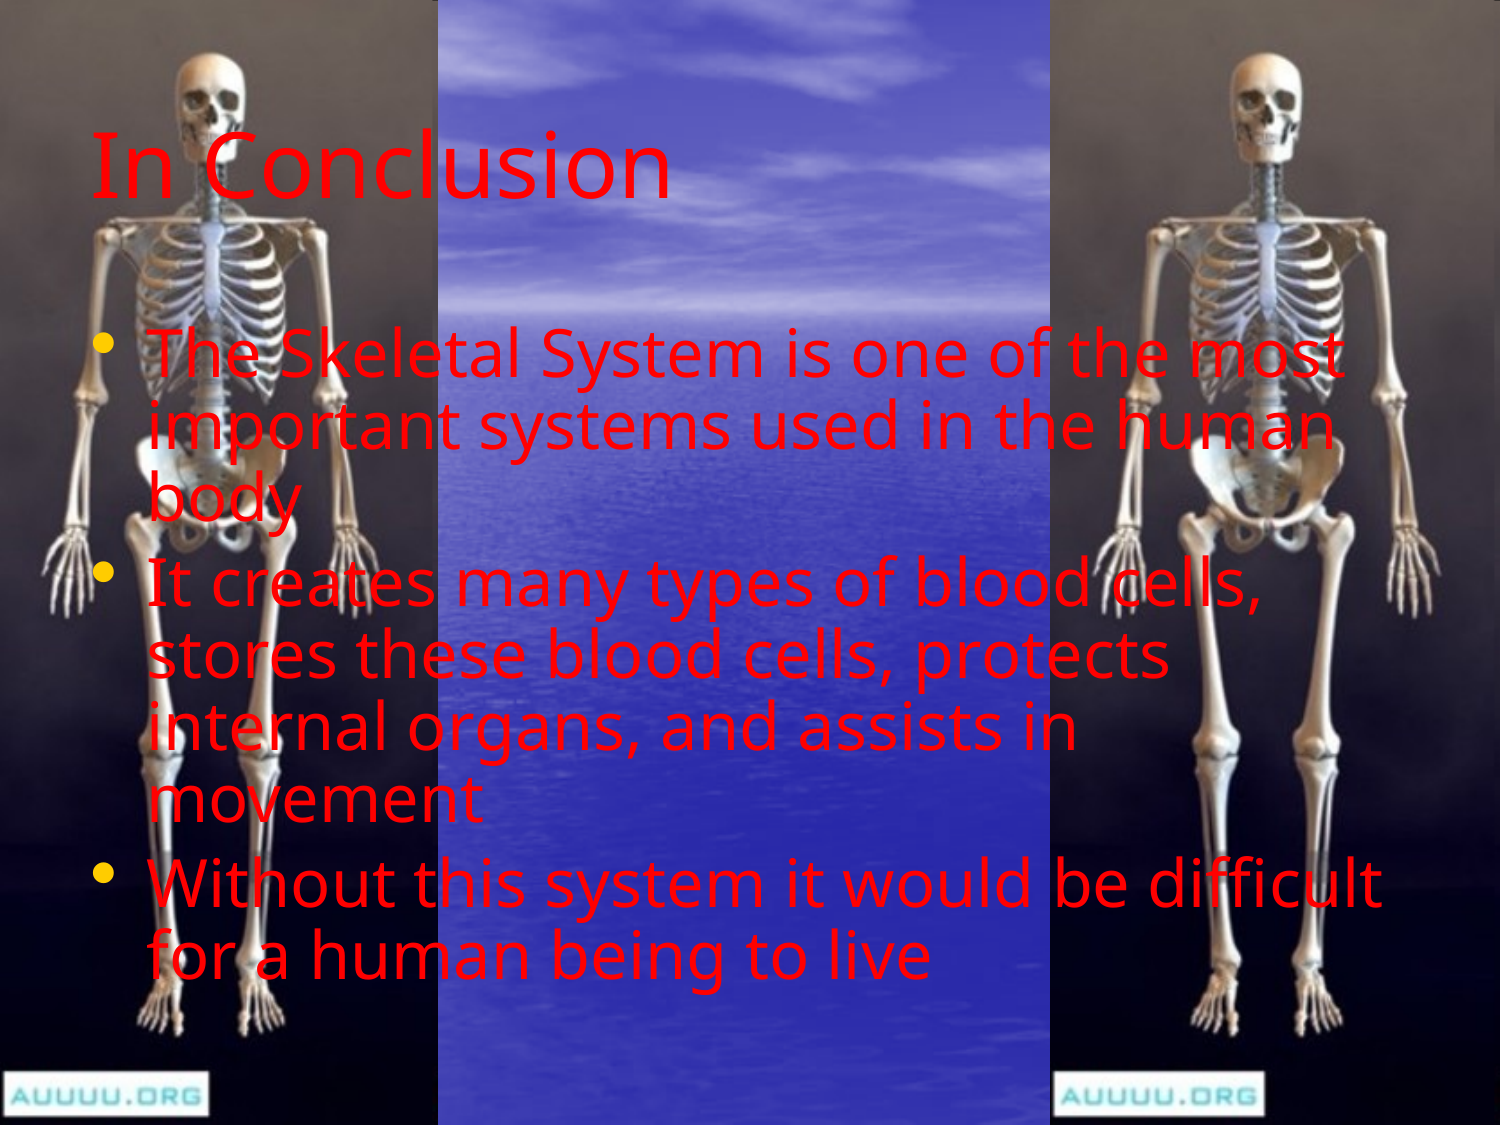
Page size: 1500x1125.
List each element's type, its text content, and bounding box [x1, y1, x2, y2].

list The Skeletal System is one of the most important systems used in the human body It creates many types of blood cells, stores these blood cells, protects internal organs, and assists in movement Without this system it would be difficult for a human being to live [441, 312, 1044, 988]
picture [1049, 0, 1500, 1125]
picture [0, 0, 438, 1125]
title In Conclusion [441, 47, 1044, 276]
